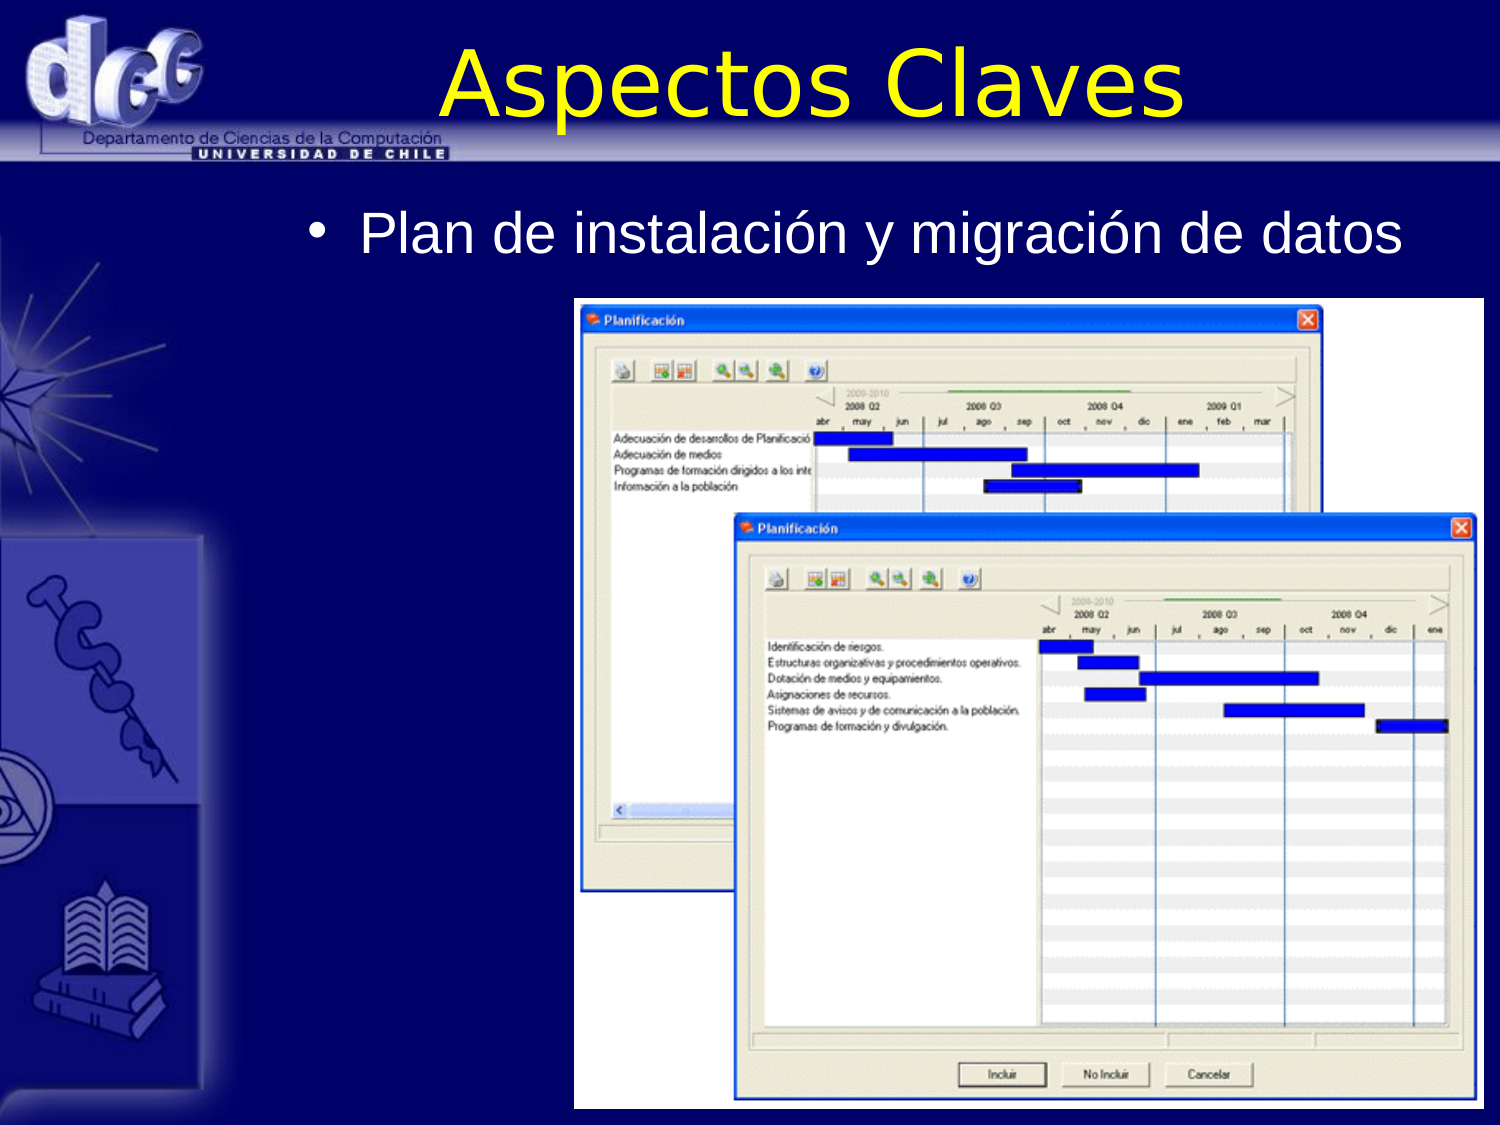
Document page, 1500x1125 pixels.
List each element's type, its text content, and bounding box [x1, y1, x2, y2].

title Aspectos Claves [175, 34, 1452, 133]
text_box Plan de instalación y migración de datos [292, 187, 1420, 273]
picture [0, 0, 1500, 1125]
